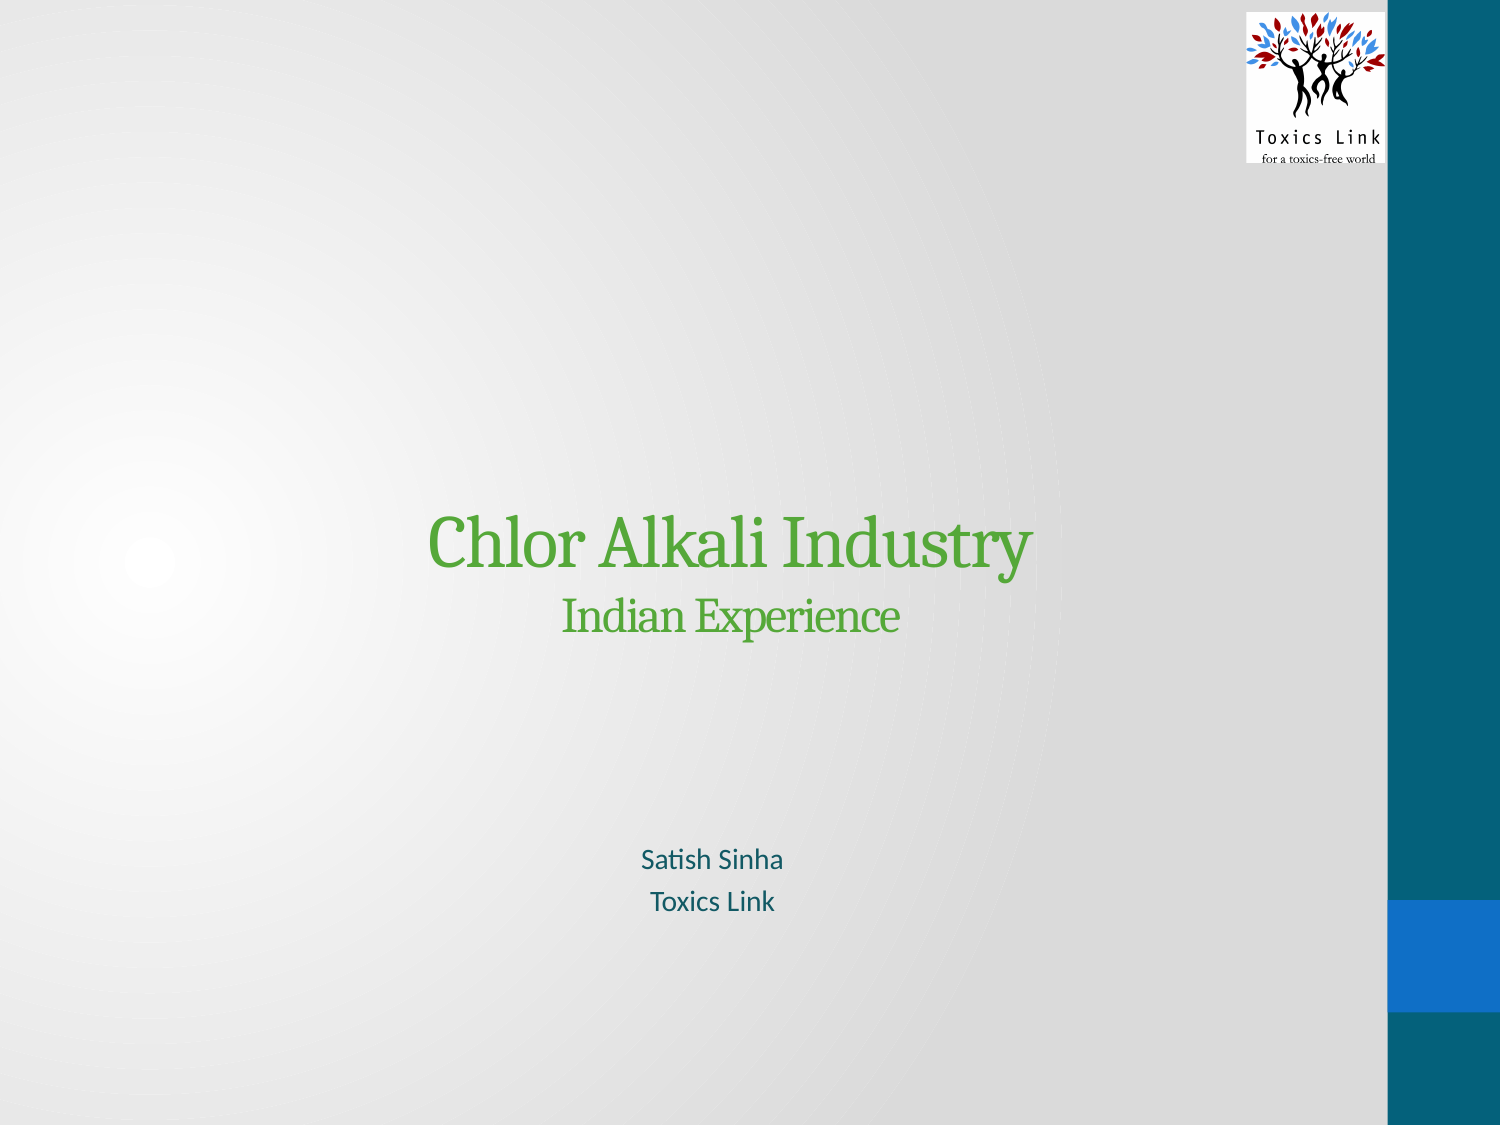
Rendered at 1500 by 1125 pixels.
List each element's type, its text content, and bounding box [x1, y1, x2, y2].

subtitle Satish Sinha Toxics Link [500, 750, 925, 925]
picture [1246, 12, 1385, 163]
title Chlor Alkali Industry Indian Experience [112, 149, 1350, 651]
